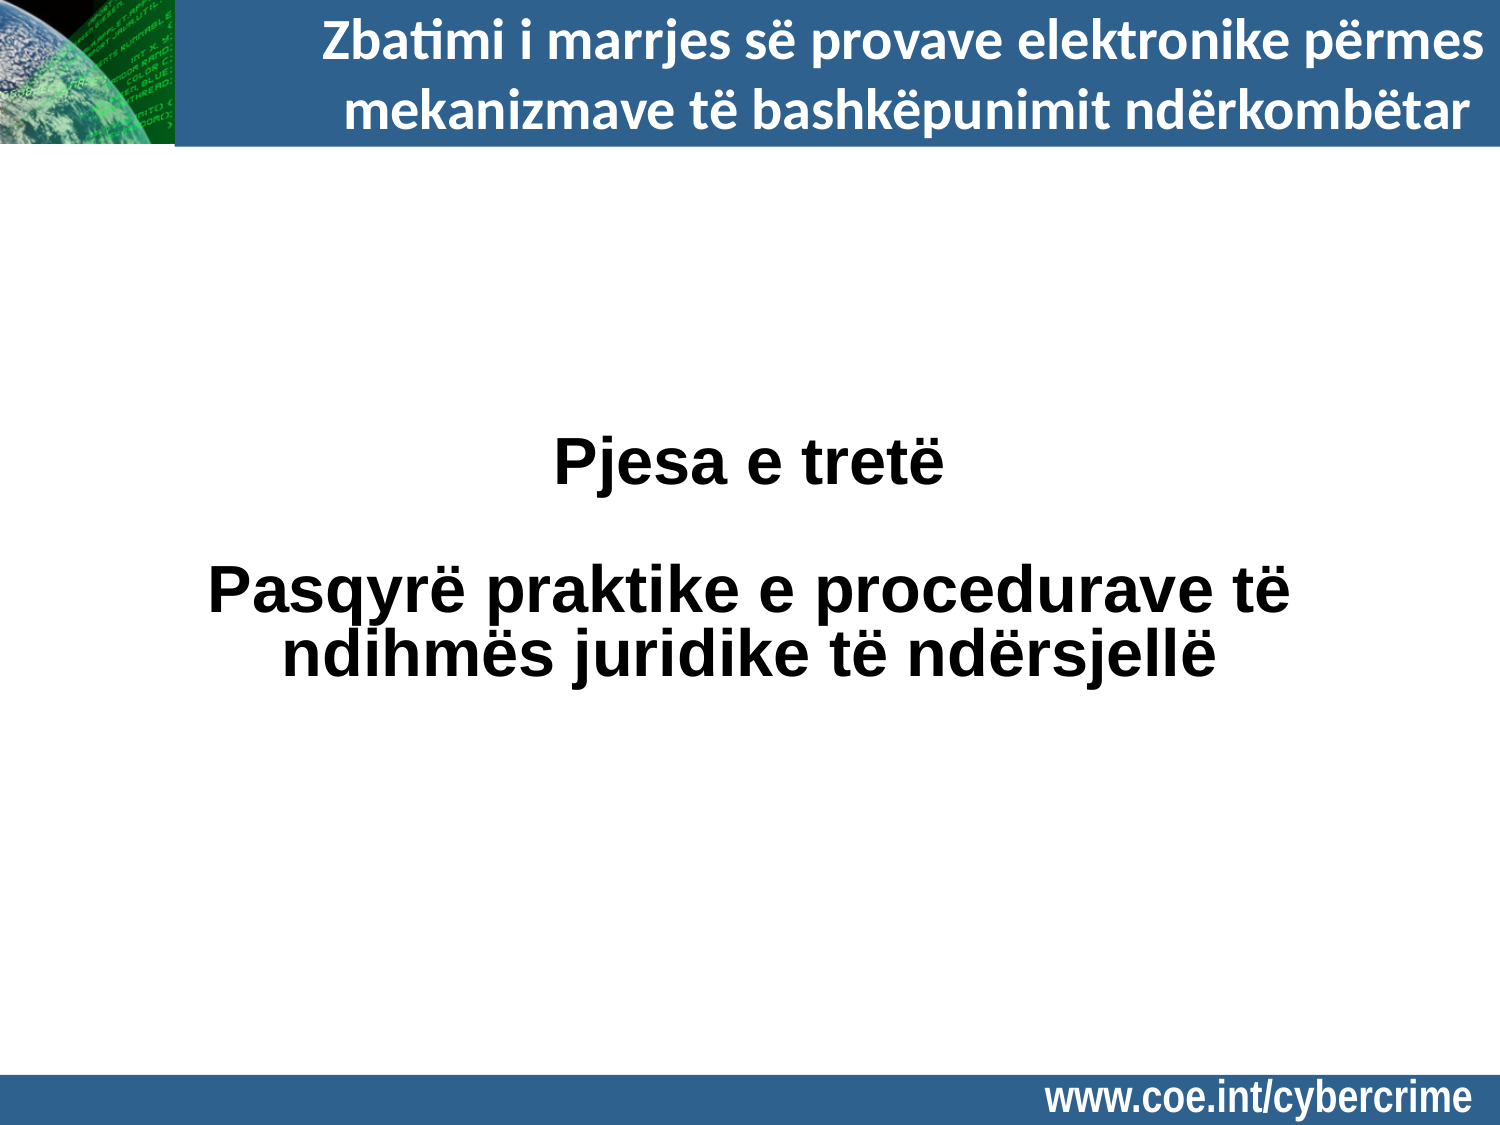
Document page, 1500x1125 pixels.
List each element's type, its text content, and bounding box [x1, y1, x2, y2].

picture [0, 0, 175, 144]
text_box Zbatimi i marrjes së provave elektronike përmes mekanizmave të bashkëpunimit ndërkombëtar [177, 0, 1500, 149]
text_box Pjesa e tretë Pasqyrë praktike e procedurave të ndihmës juridike të ndërsjellë [50, 425, 1450, 761]
text_box www.coe.int/cybercrime [1030, 1059, 1500, 1125]
text_box [0, 1073, 1030, 1125]
